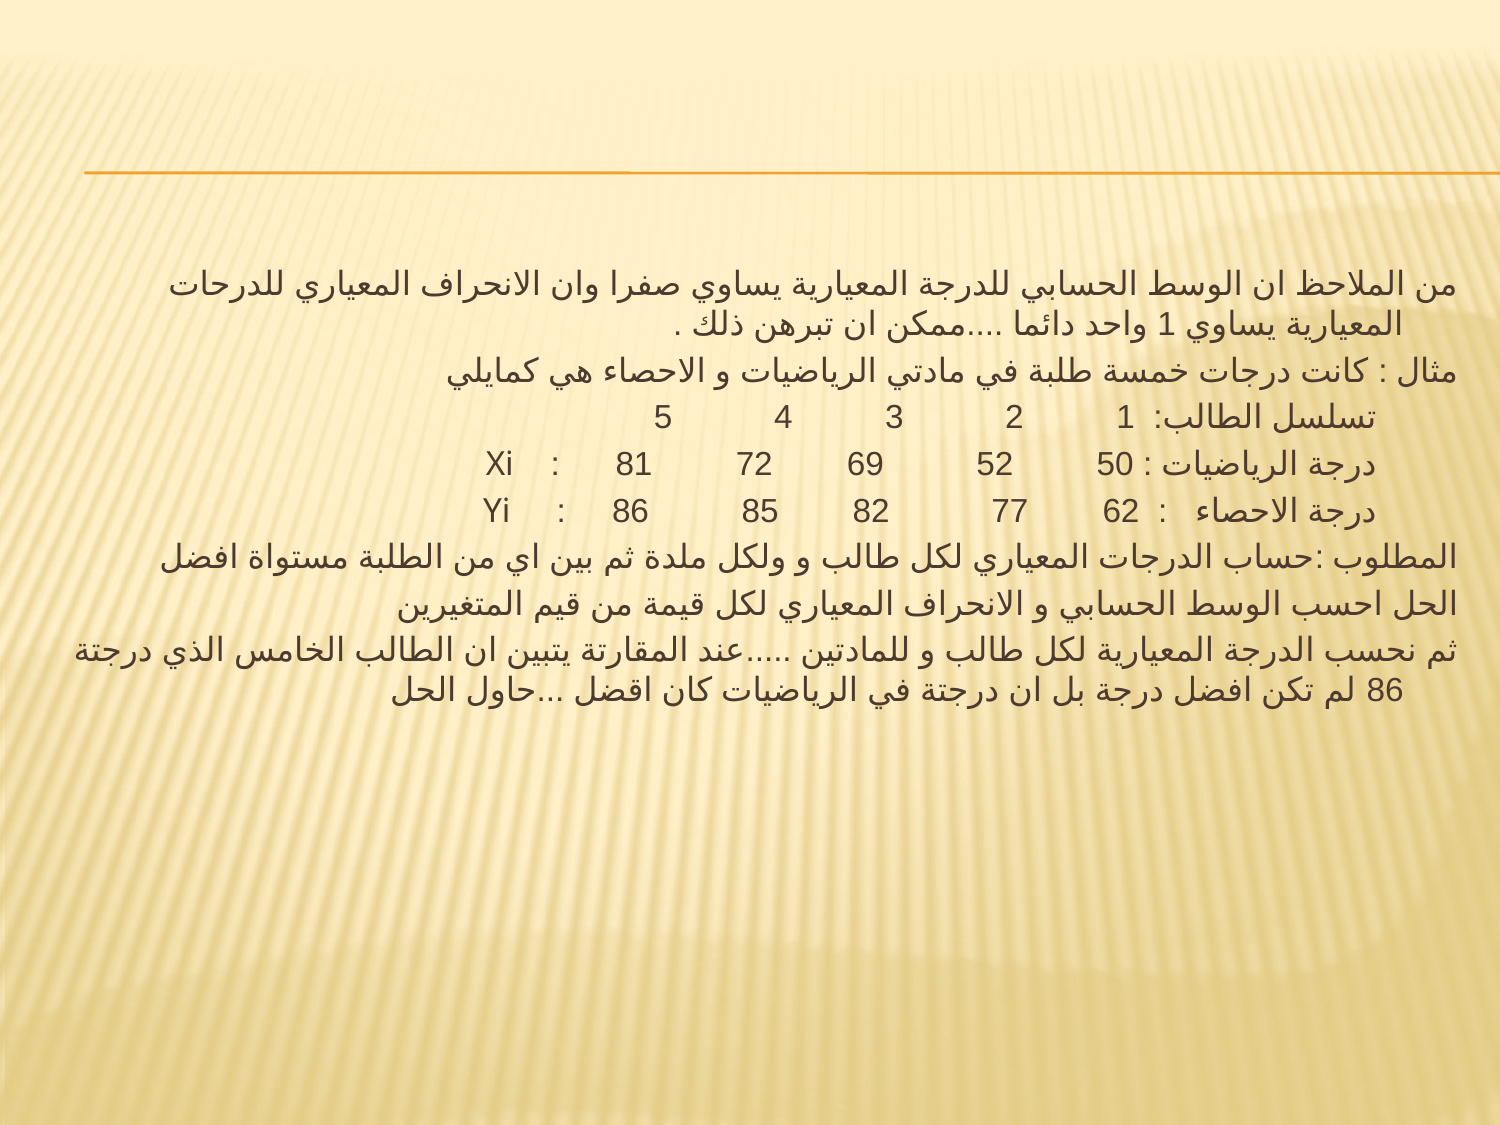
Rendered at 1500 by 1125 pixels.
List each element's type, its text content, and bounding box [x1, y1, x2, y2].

list من الملاحظ ان الوسط الحسابي للدرجة المعيارية يساوي صفرا وان الانحراف المعياري للدرحات المعيارية يساوي 1 واحد دائما ....ممكن ان تبرهن ذلك . مثال : كانت درجات خمسة طلبة في مادتي الرياضيات و الاحصاء هي كمايلي تسلسل الطالب: 1 2 3 4 5 درجة الرياضيات : 50 52 69 72 81 : Xi درجة الاحصاء : 62 77 82 85 86 : Yi المطلوب :حساب الدرجات المعياري لكل طالب و ولكل ملدة ثم بين اي من الطلبة مستواة افضل الحل احسب الوسط الحسابي و الانحراف المعياري لكل قيمة من قيم المتغيرين ثم نحسب الدرجة المعيارية لكل طالب و للمادتين .....عند المقارتة يتبين ان الطالب الخامس الذي درجتة 86 لم تكن افضل درجة بل ان درجتة في الرياضيات كان اقضل ...حاول الحل [49, 254, 1476, 998]
